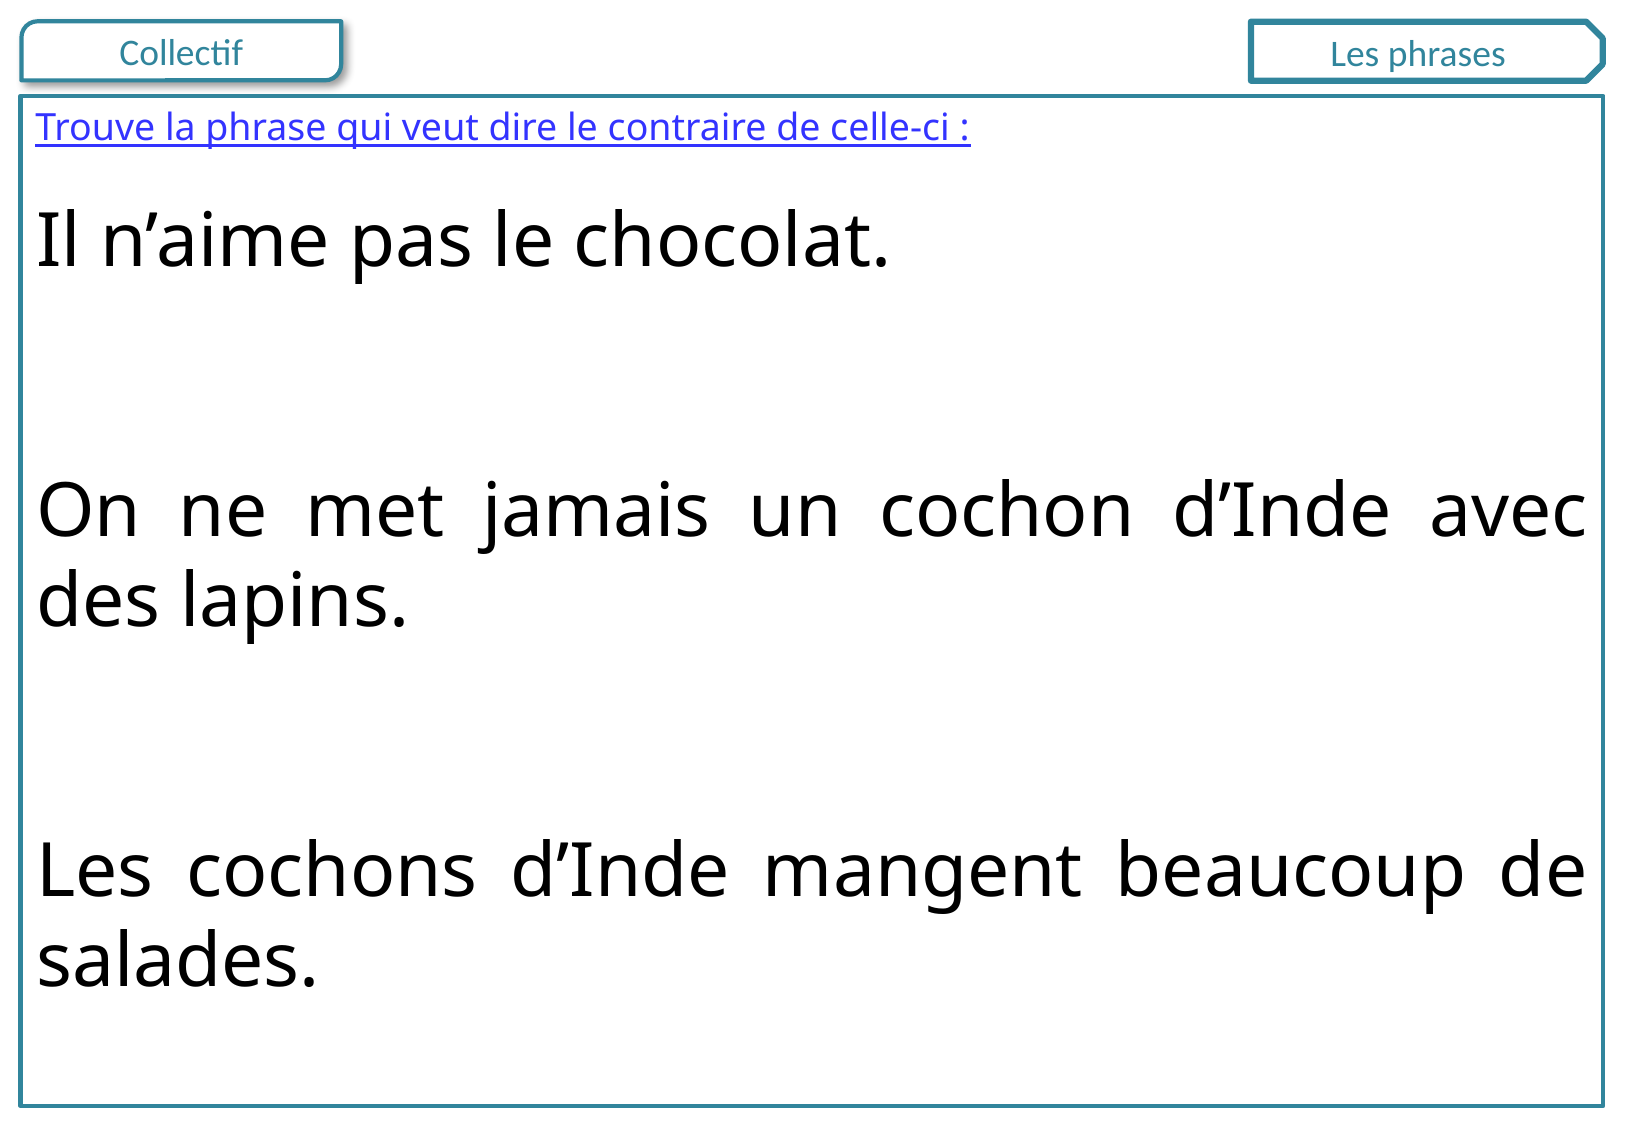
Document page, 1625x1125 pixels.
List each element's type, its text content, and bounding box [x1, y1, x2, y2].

list Les phrases [1251, 21, 1585, 81]
list Trouve la phrase qui veut dire le contraire de celle-ci : [18, 94, 1605, 1108]
list Il n’aime pas le chocolat. On ne met jamais un cochon d’Inde avec des lapins. Les cochons d’Inde mangent beaucoup de salades. [21, 184, 1604, 1106]
